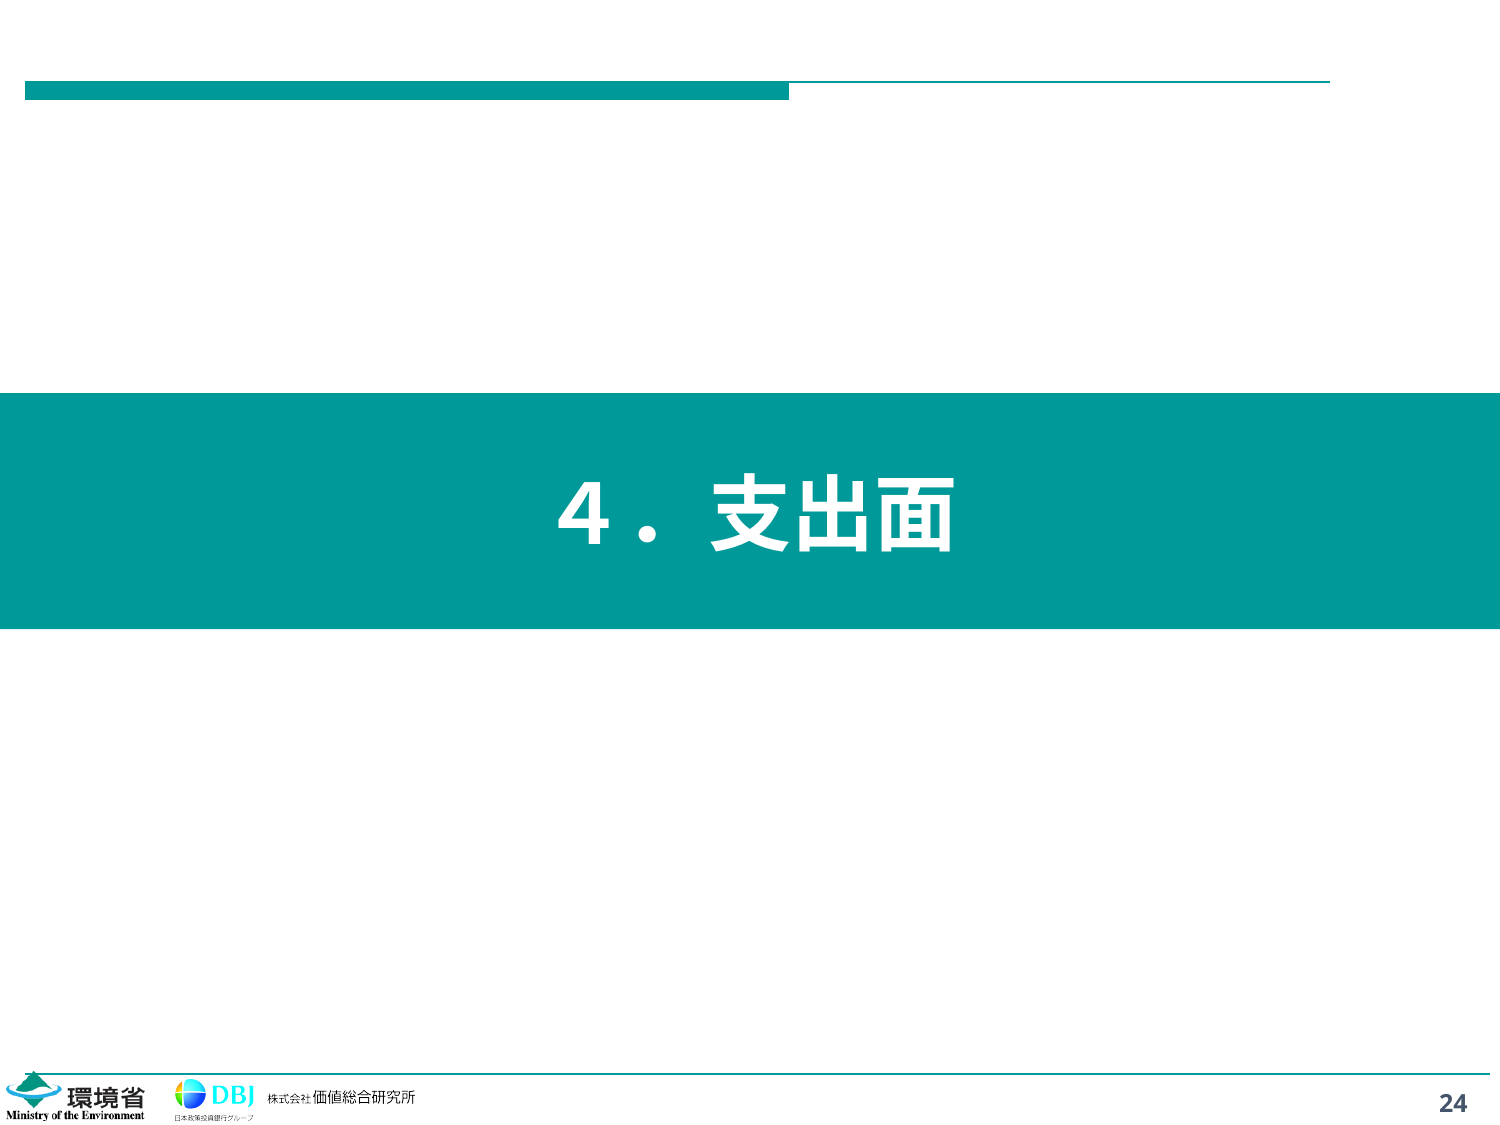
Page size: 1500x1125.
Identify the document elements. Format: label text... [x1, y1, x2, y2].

slide_number 24 [1410, 1080, 1496, 1122]
picture [2, 1071, 148, 1125]
text_box ４．支出面 [0, 393, 1500, 630]
picture [171, 1075, 419, 1125]
